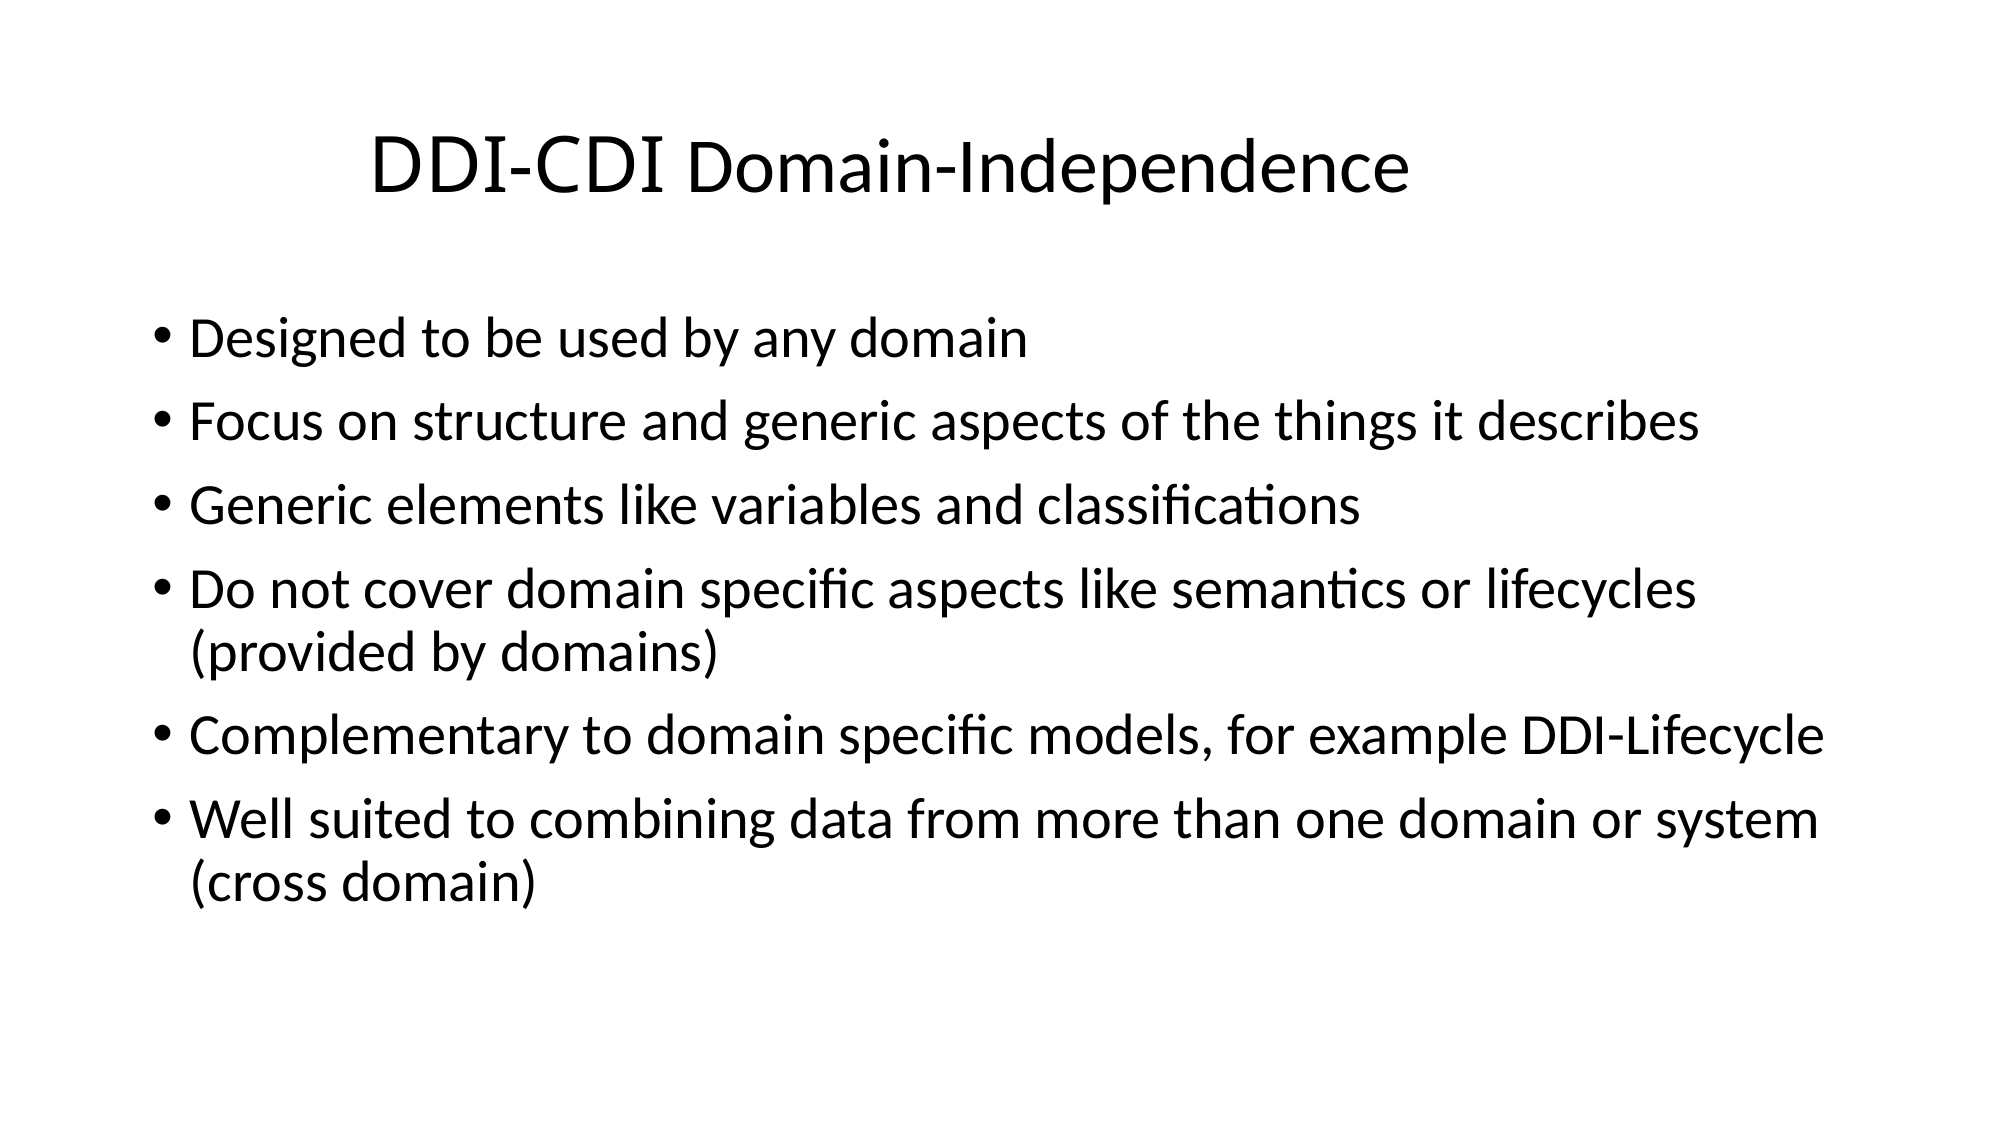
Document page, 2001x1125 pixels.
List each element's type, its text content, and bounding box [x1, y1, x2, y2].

title DDI-CDI Domain-Independence [353, 116, 1647, 218]
list Designed to be used by any domain Focus on structure and generic aspects of the things it describes Generic elements like variables and classifications Do not cover domain specific aspects like semantics or lifecycles (provided by domains) Complementary to domain specific models, for example DDI-Lifecycle Well suited to combining data from more than one domain or system (cross domain) [137, 299, 1863, 1014]
